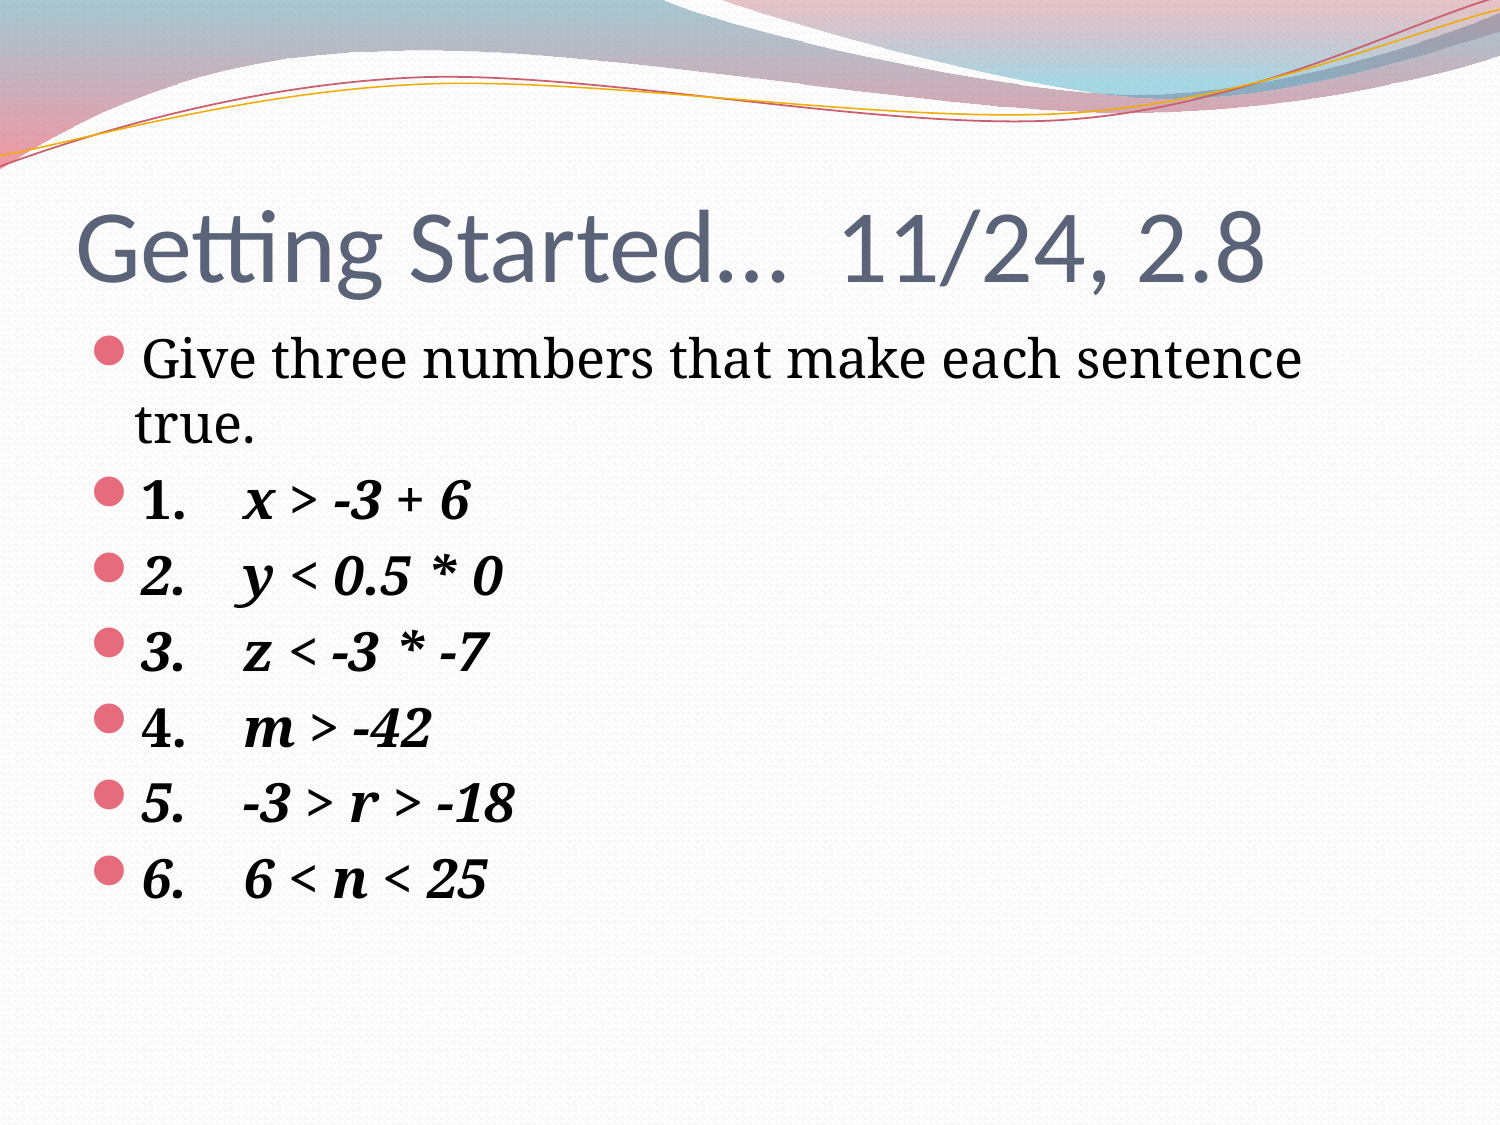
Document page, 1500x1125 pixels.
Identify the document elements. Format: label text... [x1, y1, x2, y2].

list Give three numbers that make each sentence true. 1. x > -3 + 6 2. y < 0.5 * 0 3. z < -3 * -7 4. m > -42 5. -3 > r > -18 6. 6 < n < 25 [75, 317, 1425, 1038]
title Getting Started… 11/24, 2.8 [75, 115, 1425, 303]
